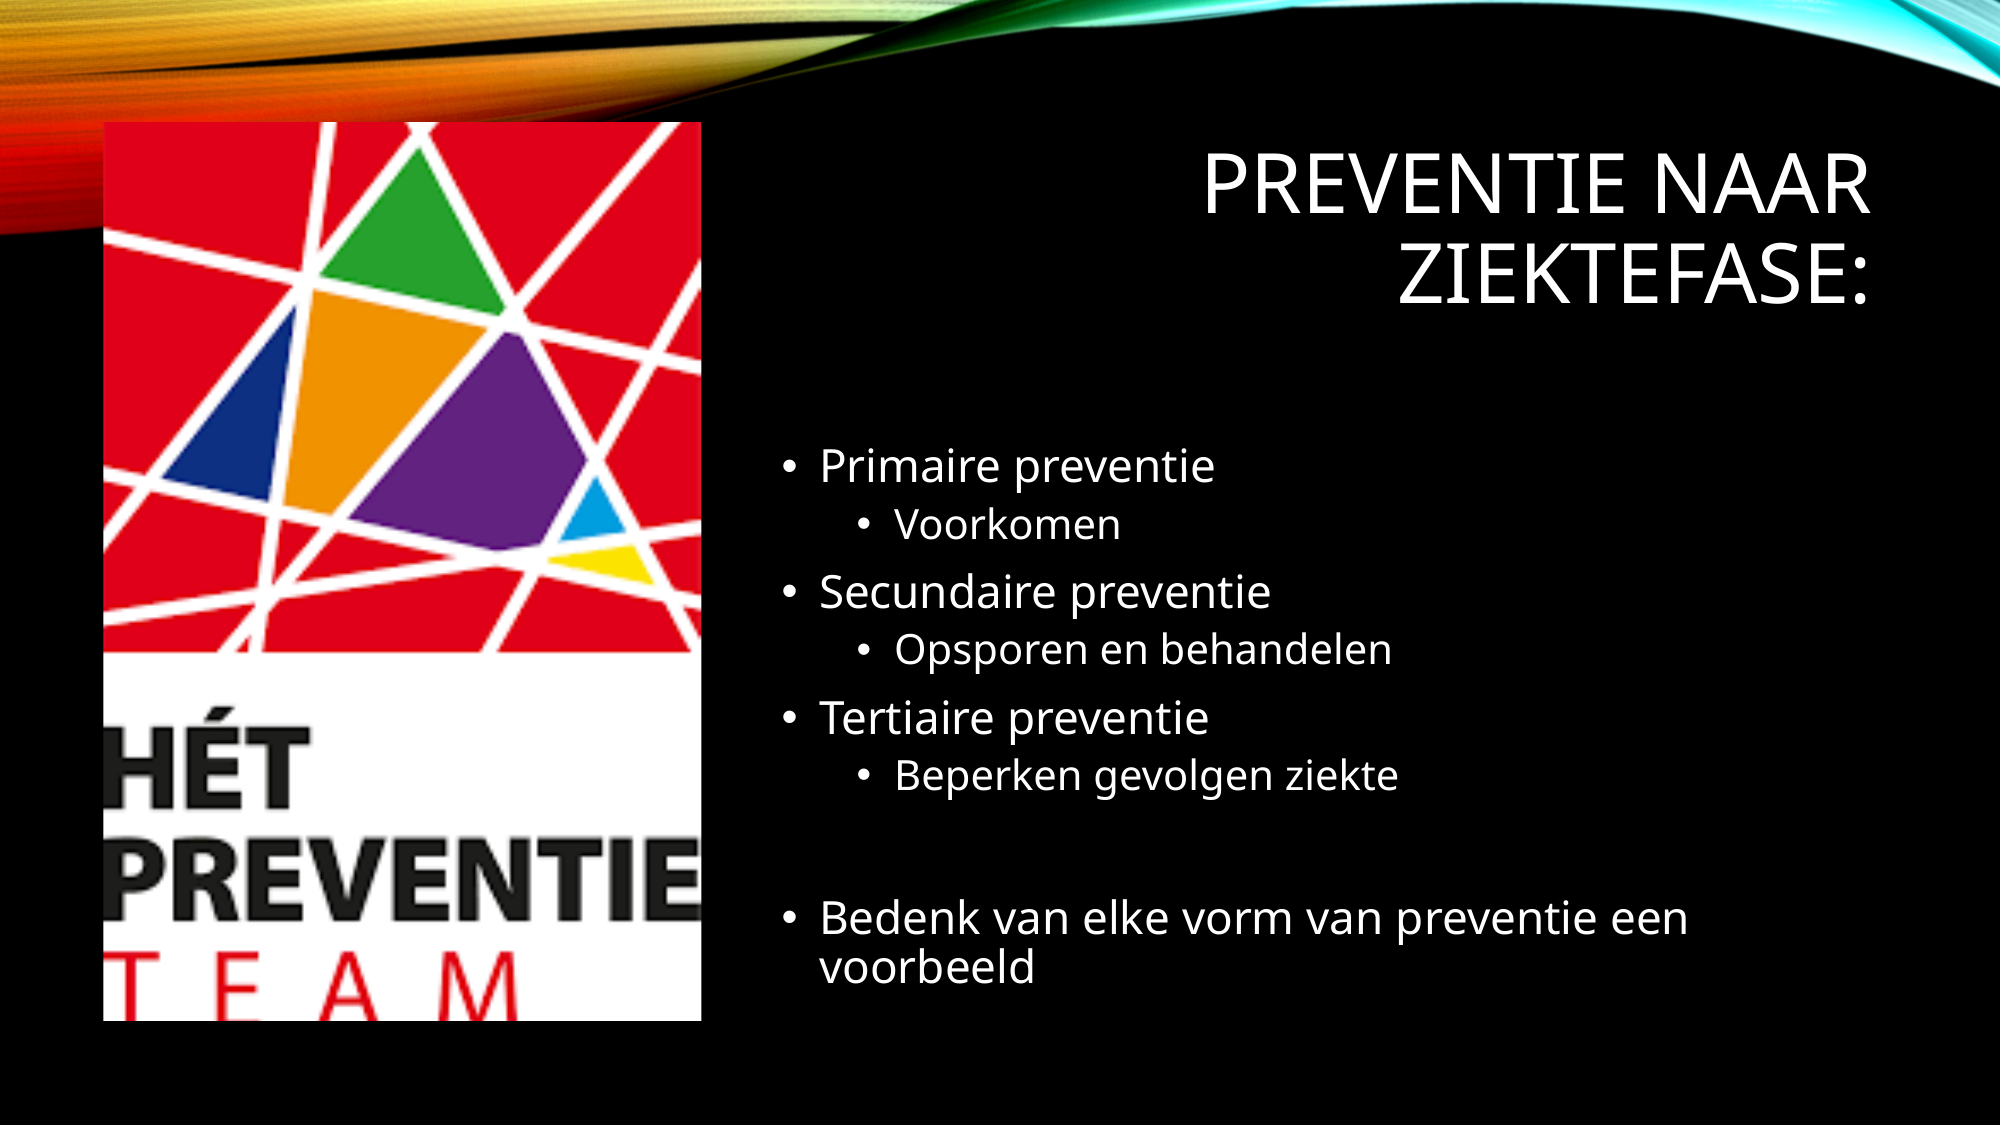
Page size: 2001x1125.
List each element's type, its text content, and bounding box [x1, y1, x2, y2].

title Preventie naar ziektefase: [766, 125, 1888, 338]
list Primaire preventie Voorkomen Secundaire preventie Opsporen en behandelen Tertiaire preventie Beperken gevolgen ziekte Bedenk van elke vorm van preventie een voorbeeld [766, 360, 1888, 1021]
picture [0, 0, 2000, 1021]
